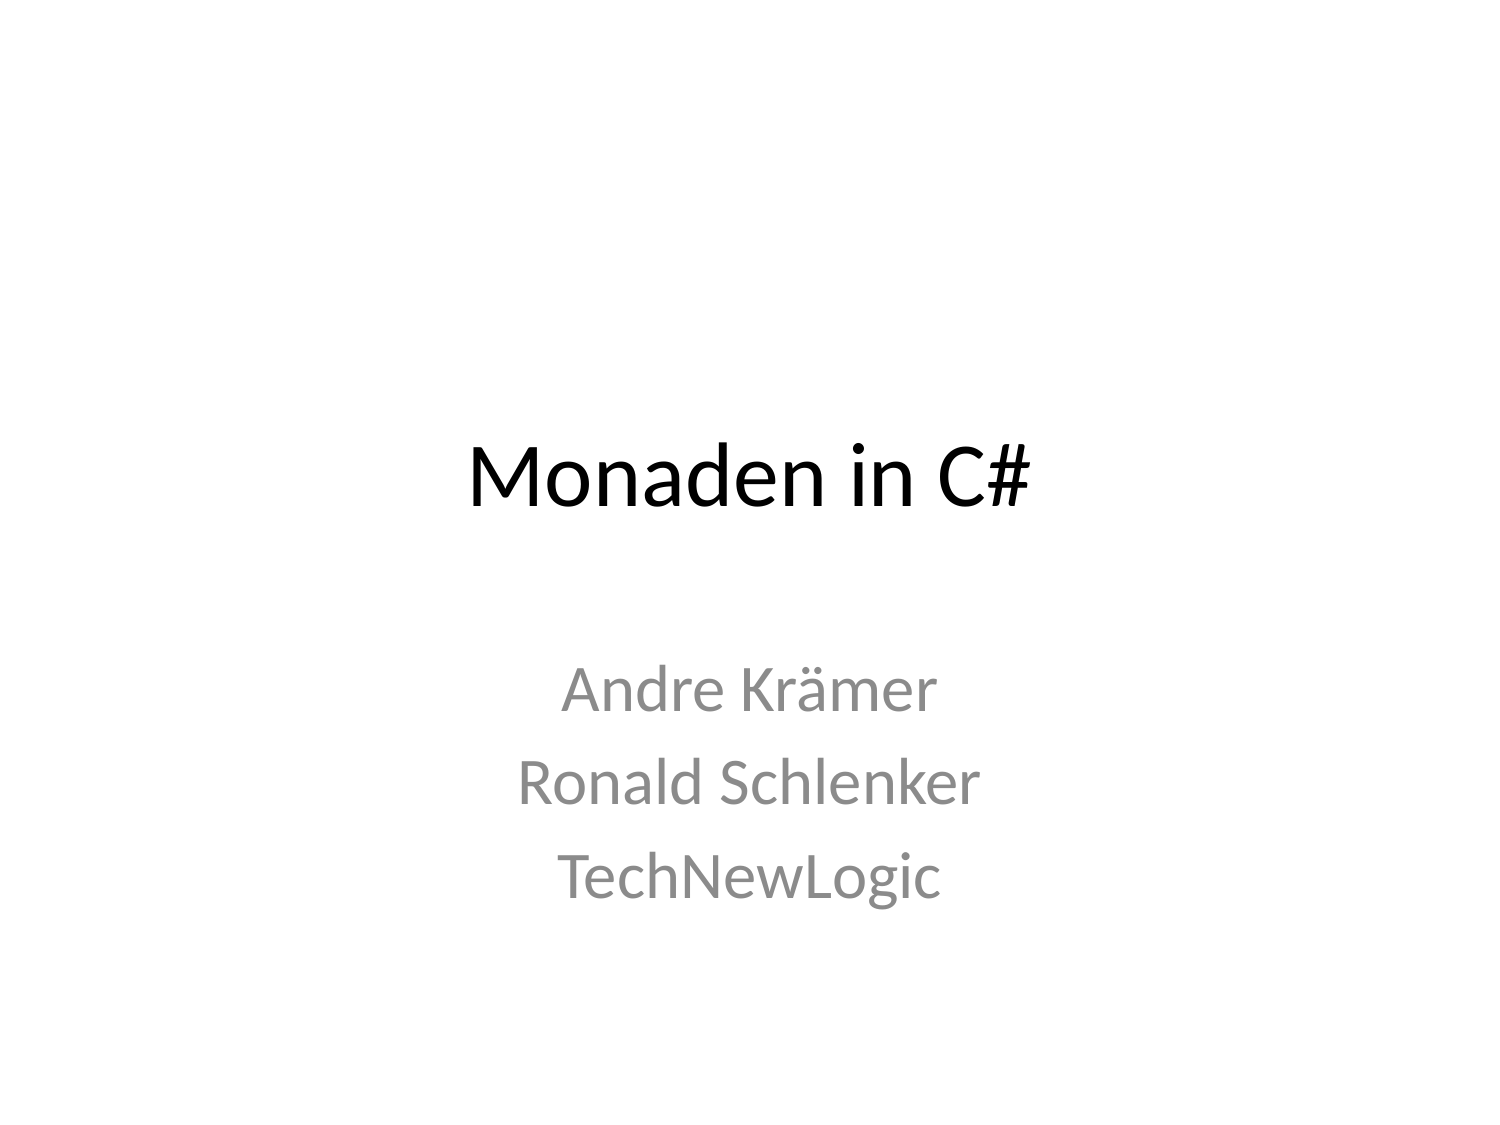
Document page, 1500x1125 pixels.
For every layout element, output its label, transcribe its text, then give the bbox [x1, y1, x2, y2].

title Monaden in C# [112, 349, 1388, 591]
subtitle Andre Krämer Ronald Schlenker TechNewLogic [225, 637, 1275, 925]
